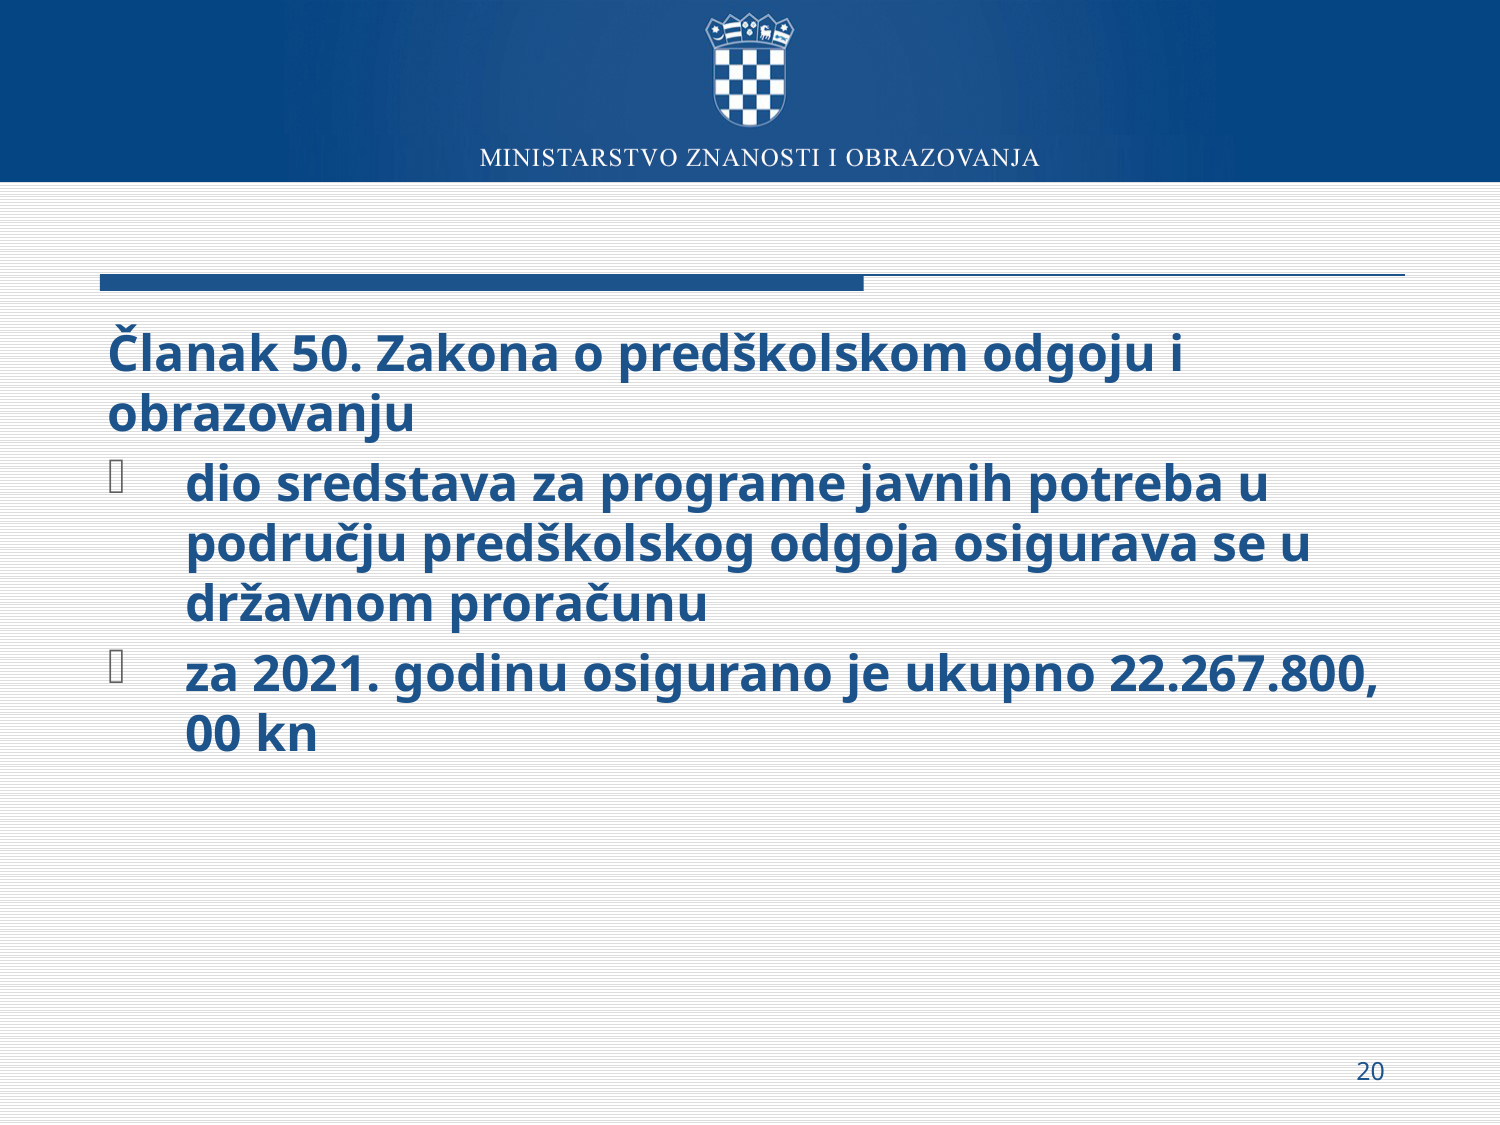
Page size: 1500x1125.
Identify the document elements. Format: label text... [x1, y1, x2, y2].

slide_number 20 [1074, 1048, 1400, 1106]
picture [0, 0, 1500, 182]
list Članak 50. Zakona o predškolskom odgoju i obrazovanju dio sredstava za programe javnih potreba u području predškolskog odgoja osigurava se u državnom proračunu za 2021. godinu osigurano je ukupno 22.267.800, 00 kn [92, 314, 1406, 946]
